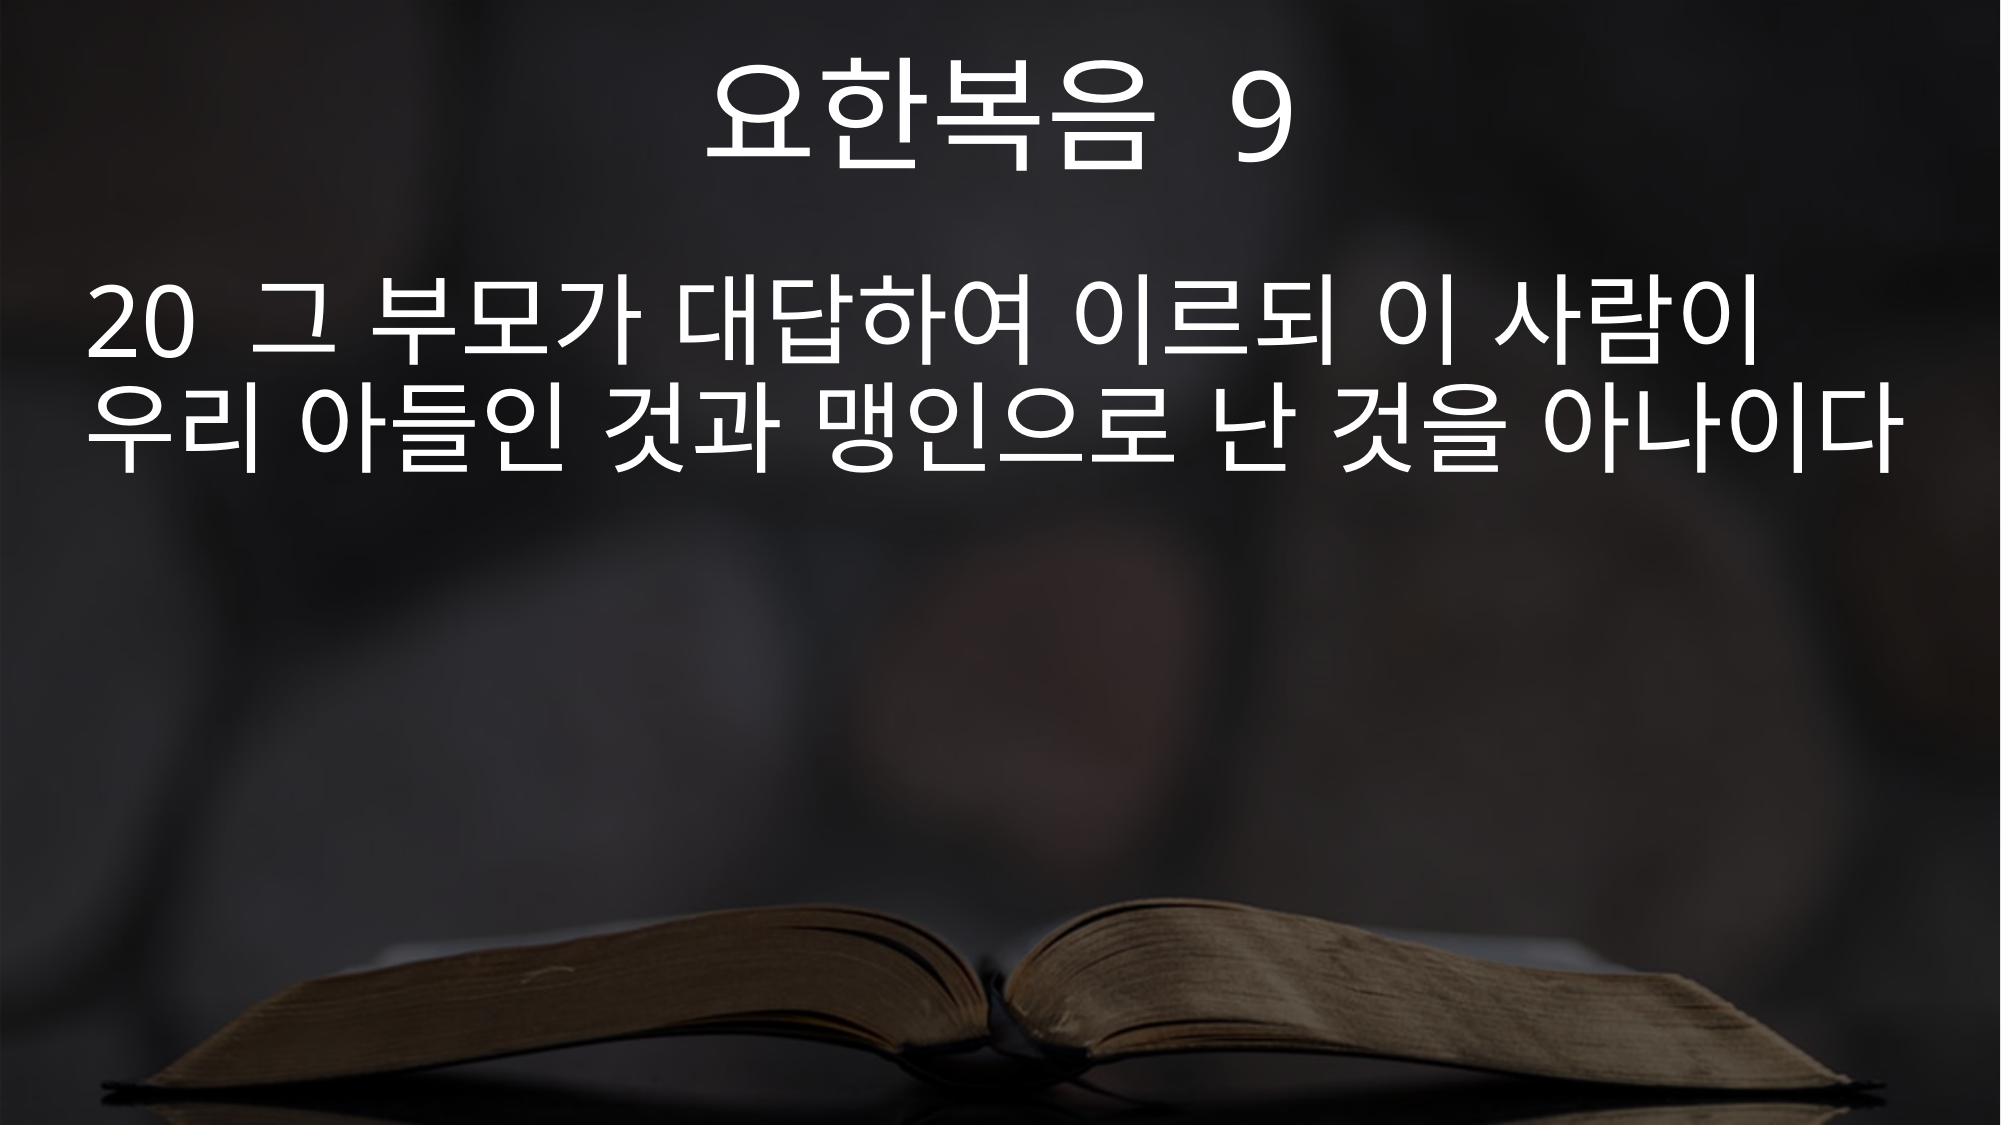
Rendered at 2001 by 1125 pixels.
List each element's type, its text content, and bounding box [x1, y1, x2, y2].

list 20 그 부모가 대답하여 이르되 이 사람이 우리 아들인 것과 맹인으로 난 것을 아나이다 [69, 263, 1953, 423]
footer 요한복음 9 [0, 32, 2000, 192]
picture [0, 0, 2001, 1125]
